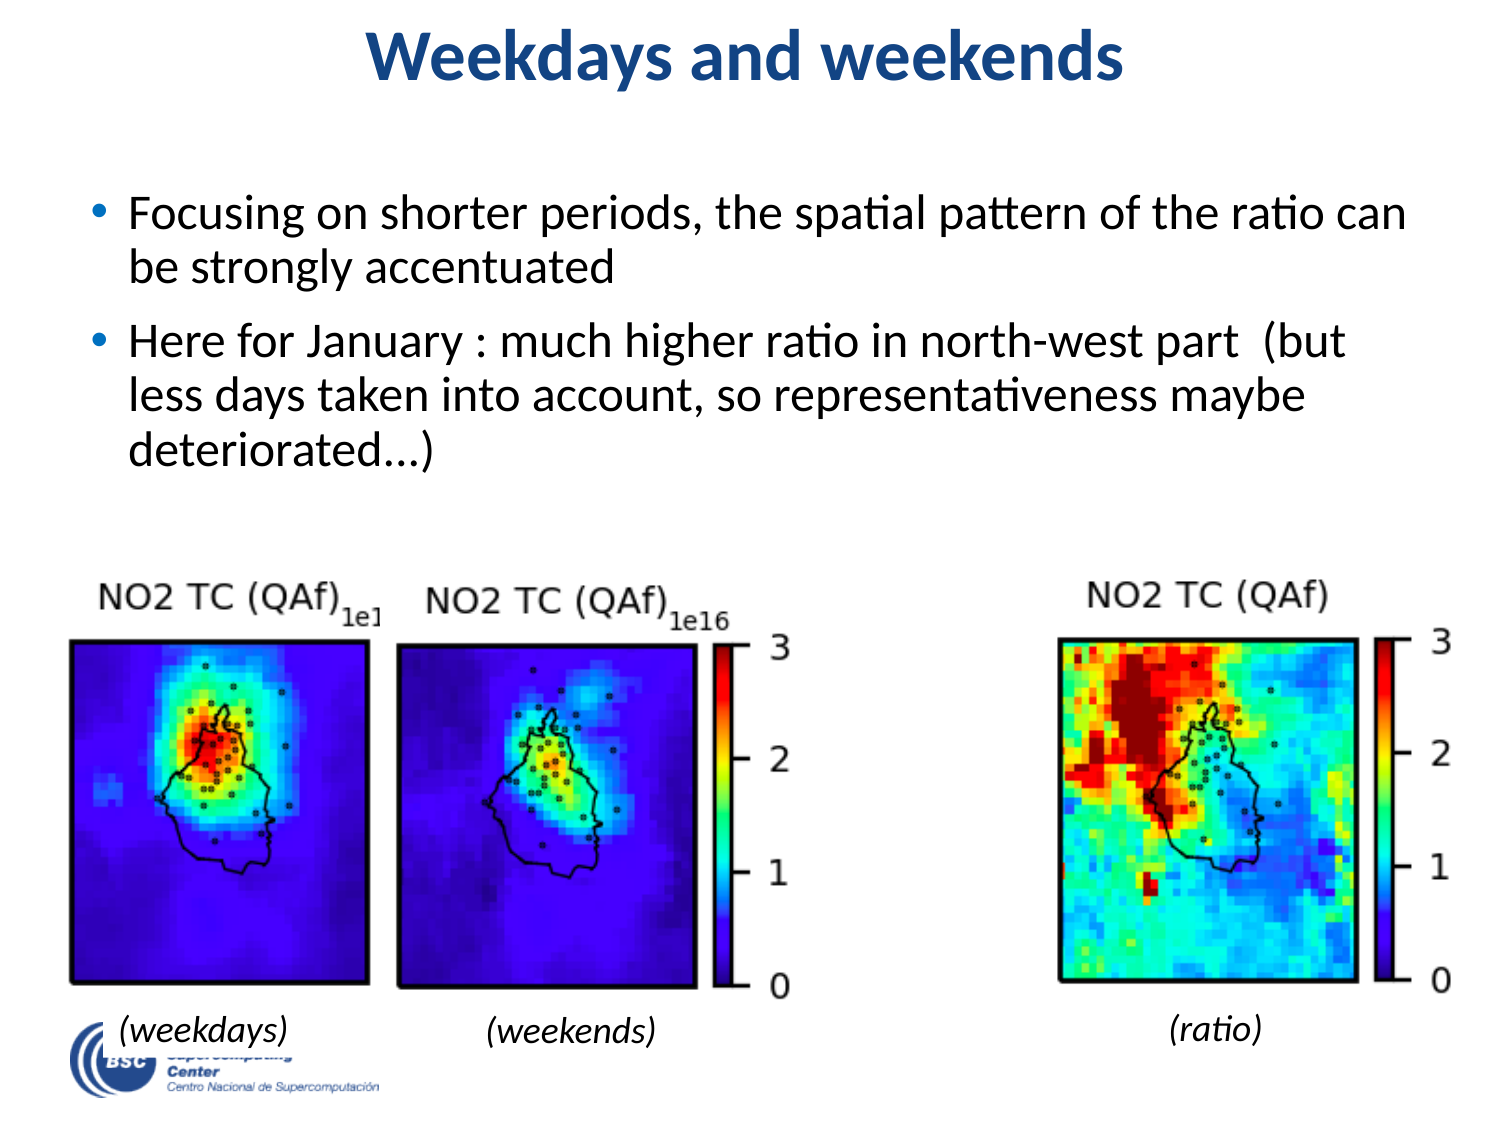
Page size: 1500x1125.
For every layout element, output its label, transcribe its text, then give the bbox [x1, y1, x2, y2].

text_box (ratio) [1153, 1012, 1297, 1057]
picture [1043, 567, 1477, 1012]
picture [49, 567, 825, 1016]
title Weekdays and weekends [284, 0, 1207, 114]
picture [70, 1022, 379, 1098]
list Focusing on shorter periods, the spatial pattern of the ratio can be strongly accentuated Here for January : much higher ratio in north-west part (but less days taken into account, so representativeness maybe deteriorated...) [66, 146, 1440, 517]
text_box (weekdays) [103, 1012, 318, 1058]
text_box (weekends) [470, 1016, 686, 1059]
